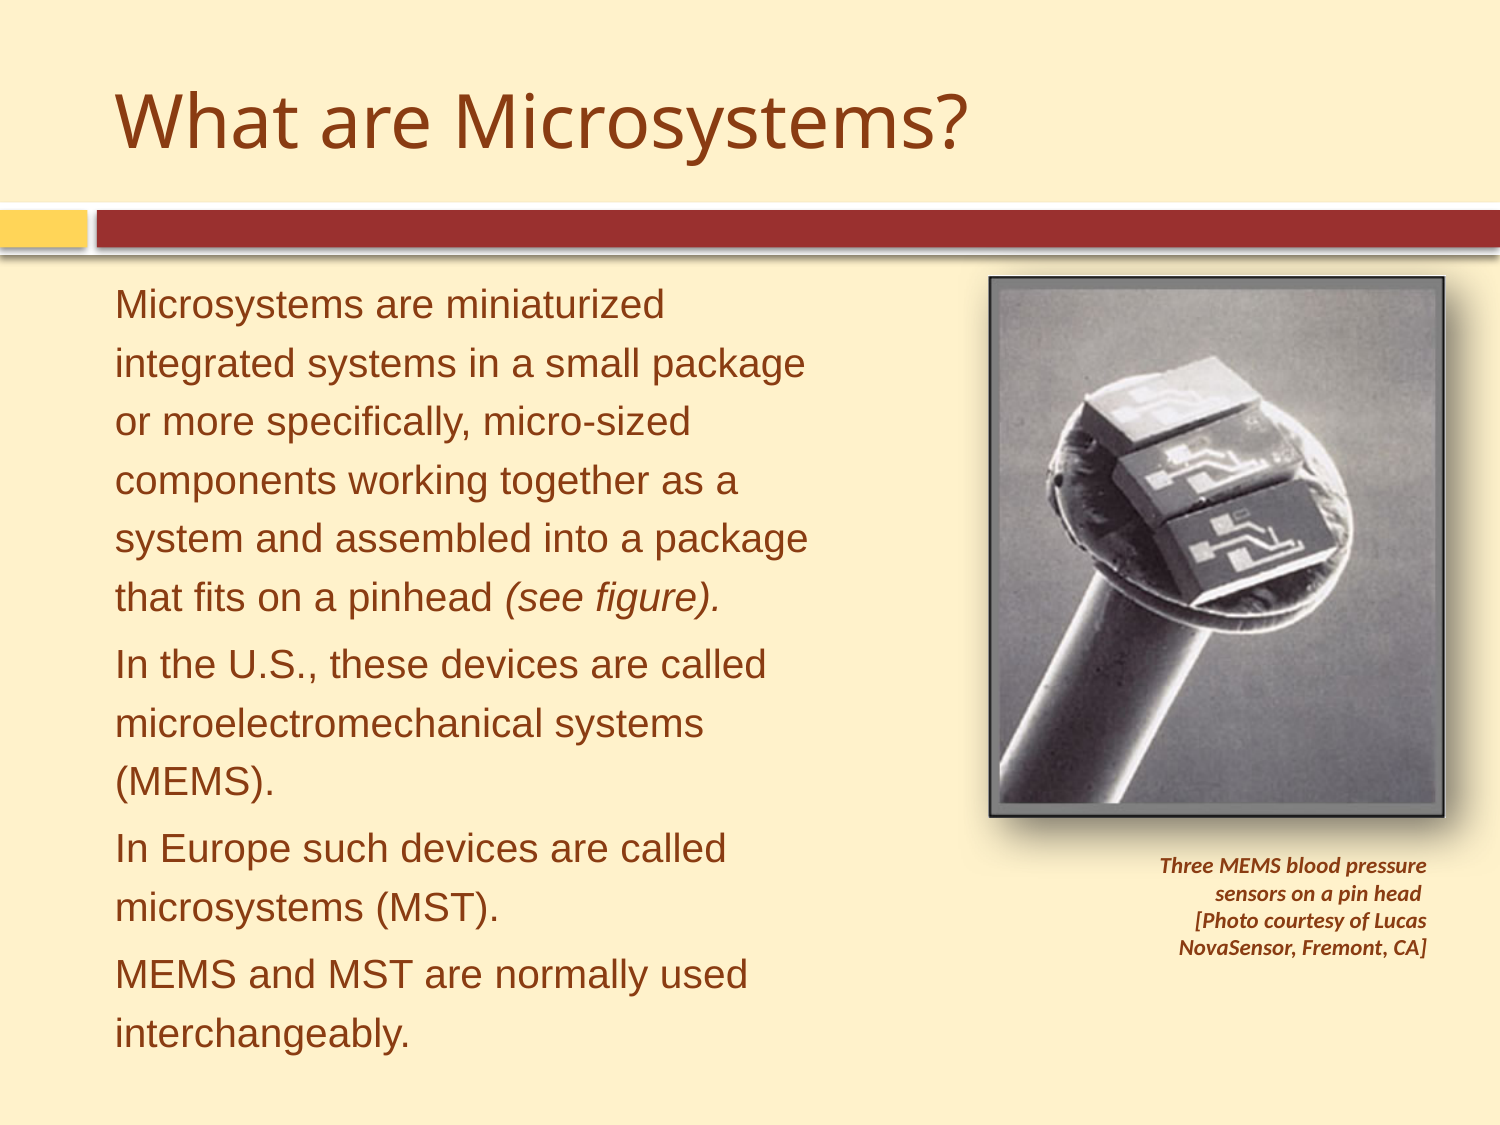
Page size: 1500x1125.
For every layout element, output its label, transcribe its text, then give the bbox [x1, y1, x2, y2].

title What are Microsystems? [99, 37, 1438, 200]
list Microsystems are miniaturized integrated systems in a small package or more specifically, micro-sized components working together as a system and assembled into a package that fits on a pinhead (see figure). In the U.S., these devices are called microelectromechanical systems (MEMS). In Europe such devices are called microsystems (MST). MEMS and MST are normally used interchangeably. [99, 260, 870, 1069]
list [988, 275, 1446, 819]
text_box Three MEMS blood pressure sensors on a pin head [Photo courtesy of Lucas NovaSensor, Fremont, CA] [1093, 843, 1443, 968]
